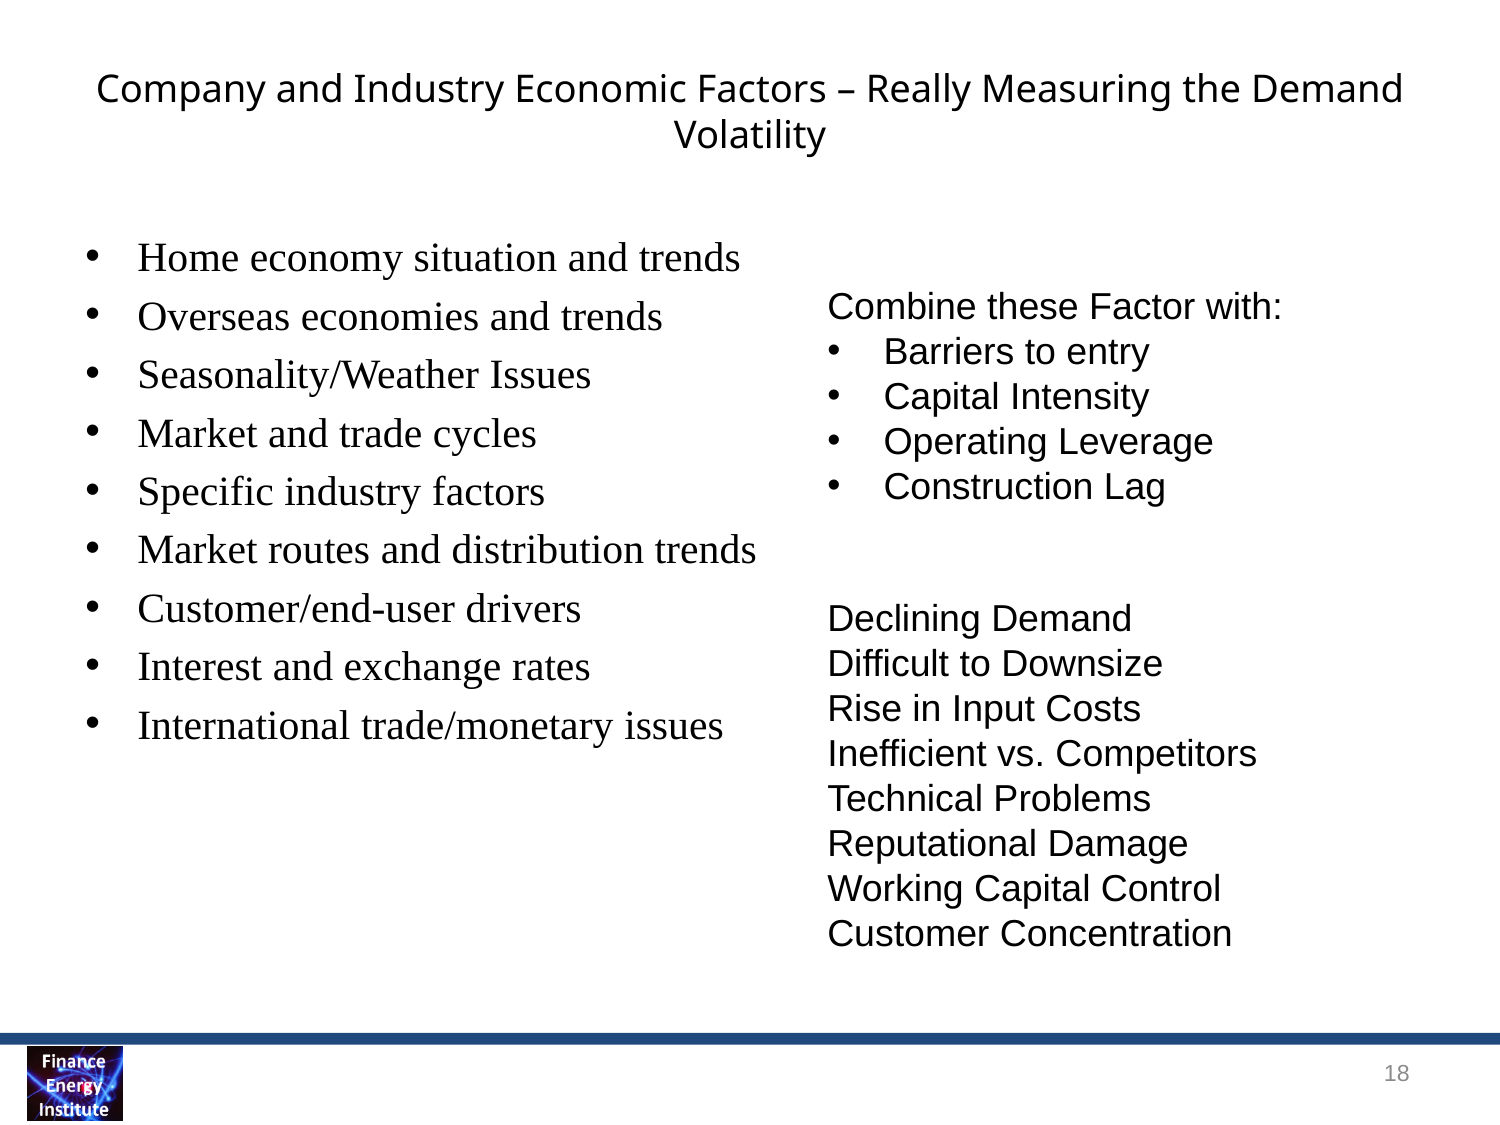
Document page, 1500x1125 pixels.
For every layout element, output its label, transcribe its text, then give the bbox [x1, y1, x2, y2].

title Company and Industry Economic Factors – Really Measuring the Demand Volatility [70, 56, 1430, 164]
picture [27, 1046, 123, 1121]
text_box Declining Demand Difficult to Downsize Rise in Input Costs Inefficient vs. Competitors Technical Problems Reputational Damage Working Capital Control Customer Concentration [812, 586, 1313, 962]
text_box Combine these Factor with: Barriers to entry Capital Intensity Operating Leverage Construction Lag [812, 274, 1450, 560]
list Home economy situation and trends Overseas economies and trends Seasonality/Weather Issues Market and trade cycles Specific industry factors Market routes and distribution trends Customer/end-user drivers Interest and exchange rates International trade/monetary issues [70, 222, 1430, 1032]
slide_number 18 [1074, 1042, 1425, 1103]
